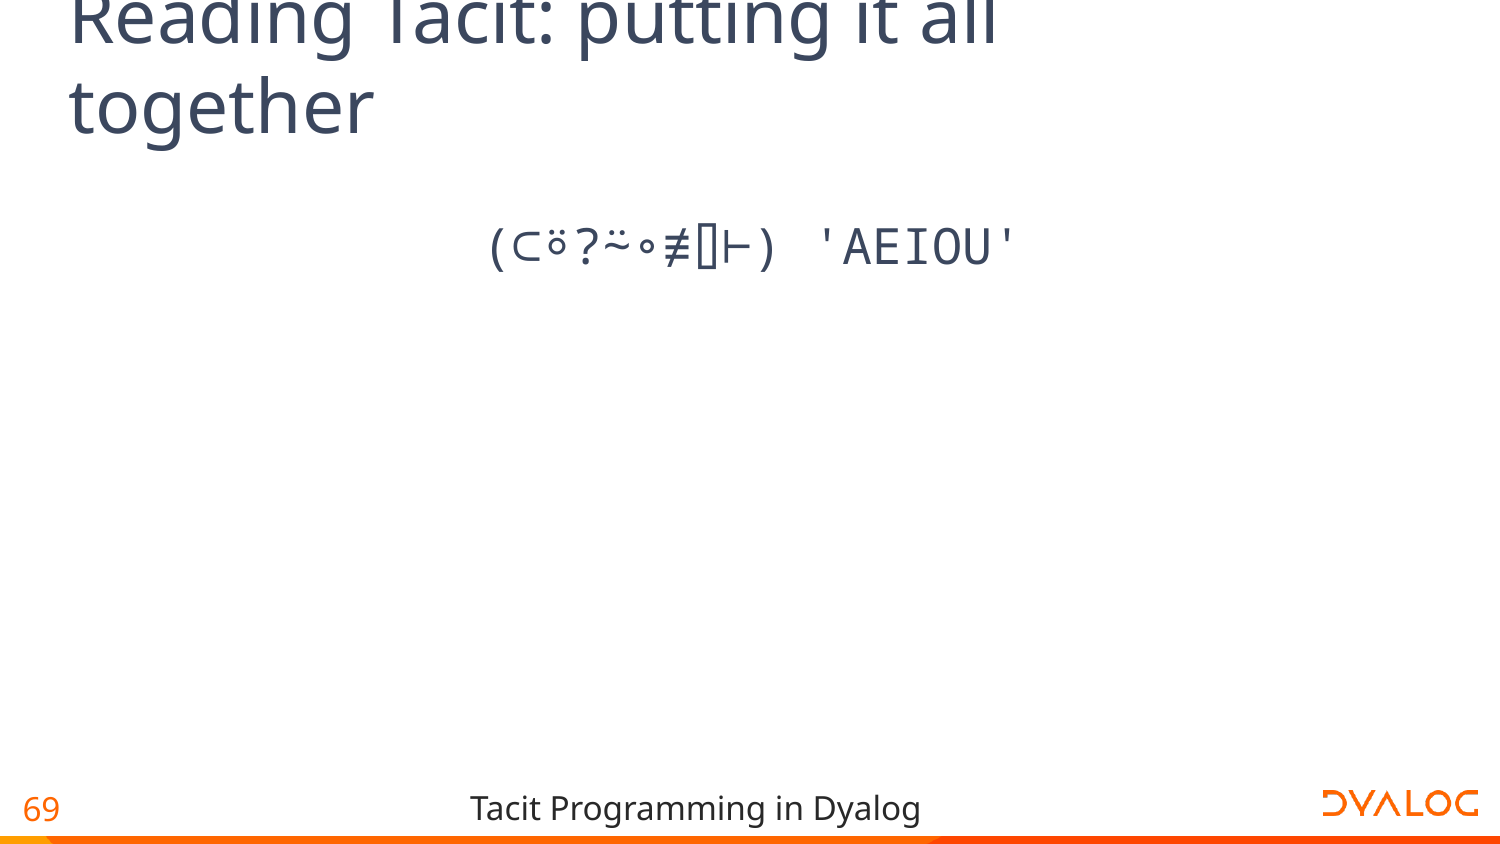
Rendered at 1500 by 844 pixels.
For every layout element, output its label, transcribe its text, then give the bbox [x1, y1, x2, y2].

picture [0, 836, 1500, 844]
title Reading Tacit: putting it all together [53, 43, 1295, 157]
picture [1323, 790, 1478, 816]
list (⊂⍤?⍨∘≢⌷⊢) 'AEIOU' [53, 207, 1453, 740]
